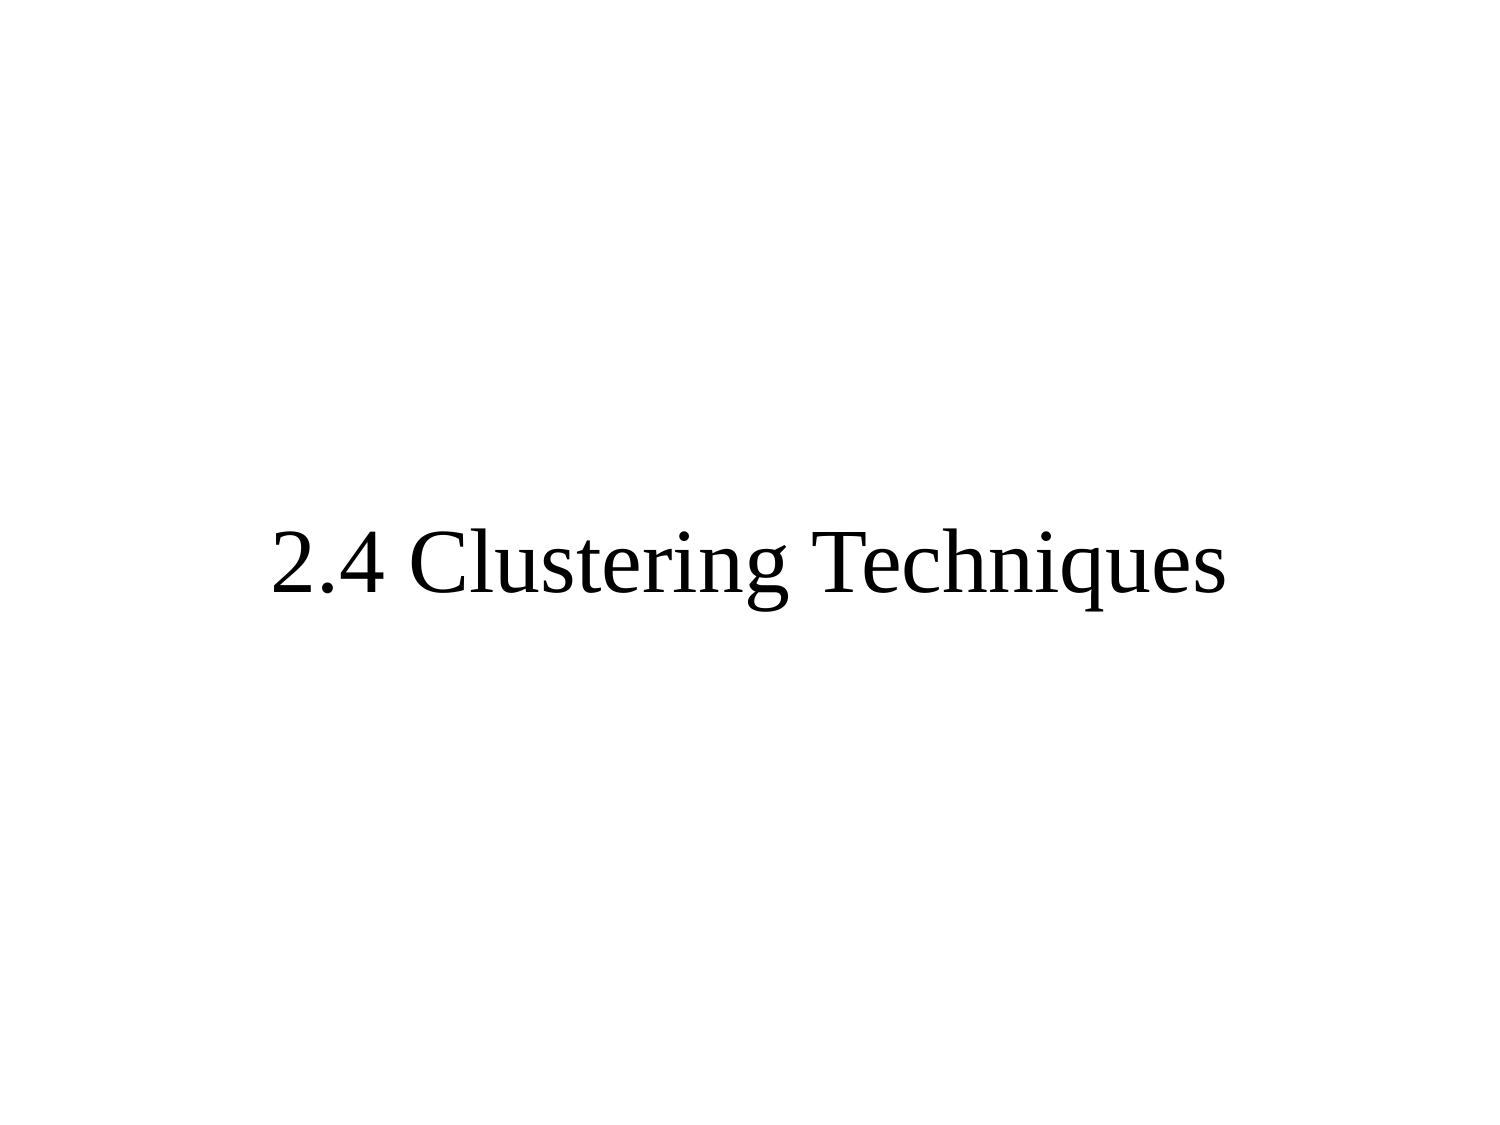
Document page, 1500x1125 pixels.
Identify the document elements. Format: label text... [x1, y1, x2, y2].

title 2.4 Clustering Techniques [112, 462, 1388, 650]
